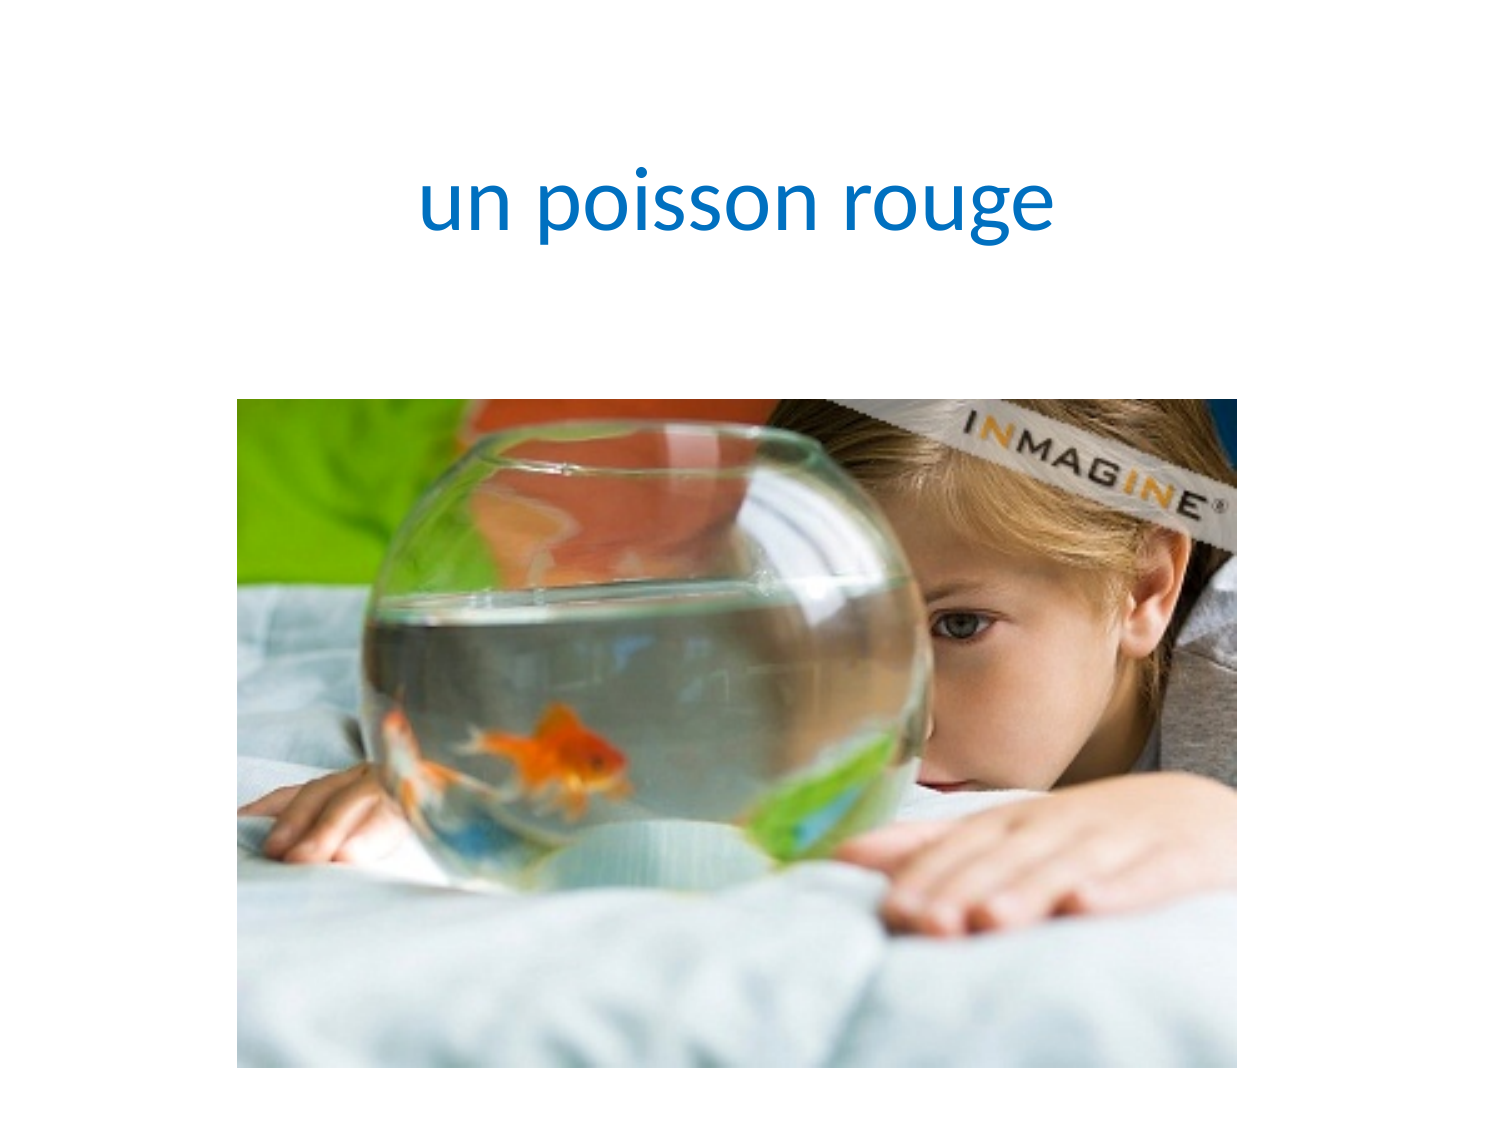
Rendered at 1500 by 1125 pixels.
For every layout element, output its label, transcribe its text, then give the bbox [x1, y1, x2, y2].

title un poisson rouge [62, 99, 1413, 288]
picture [237, 399, 1238, 1068]
